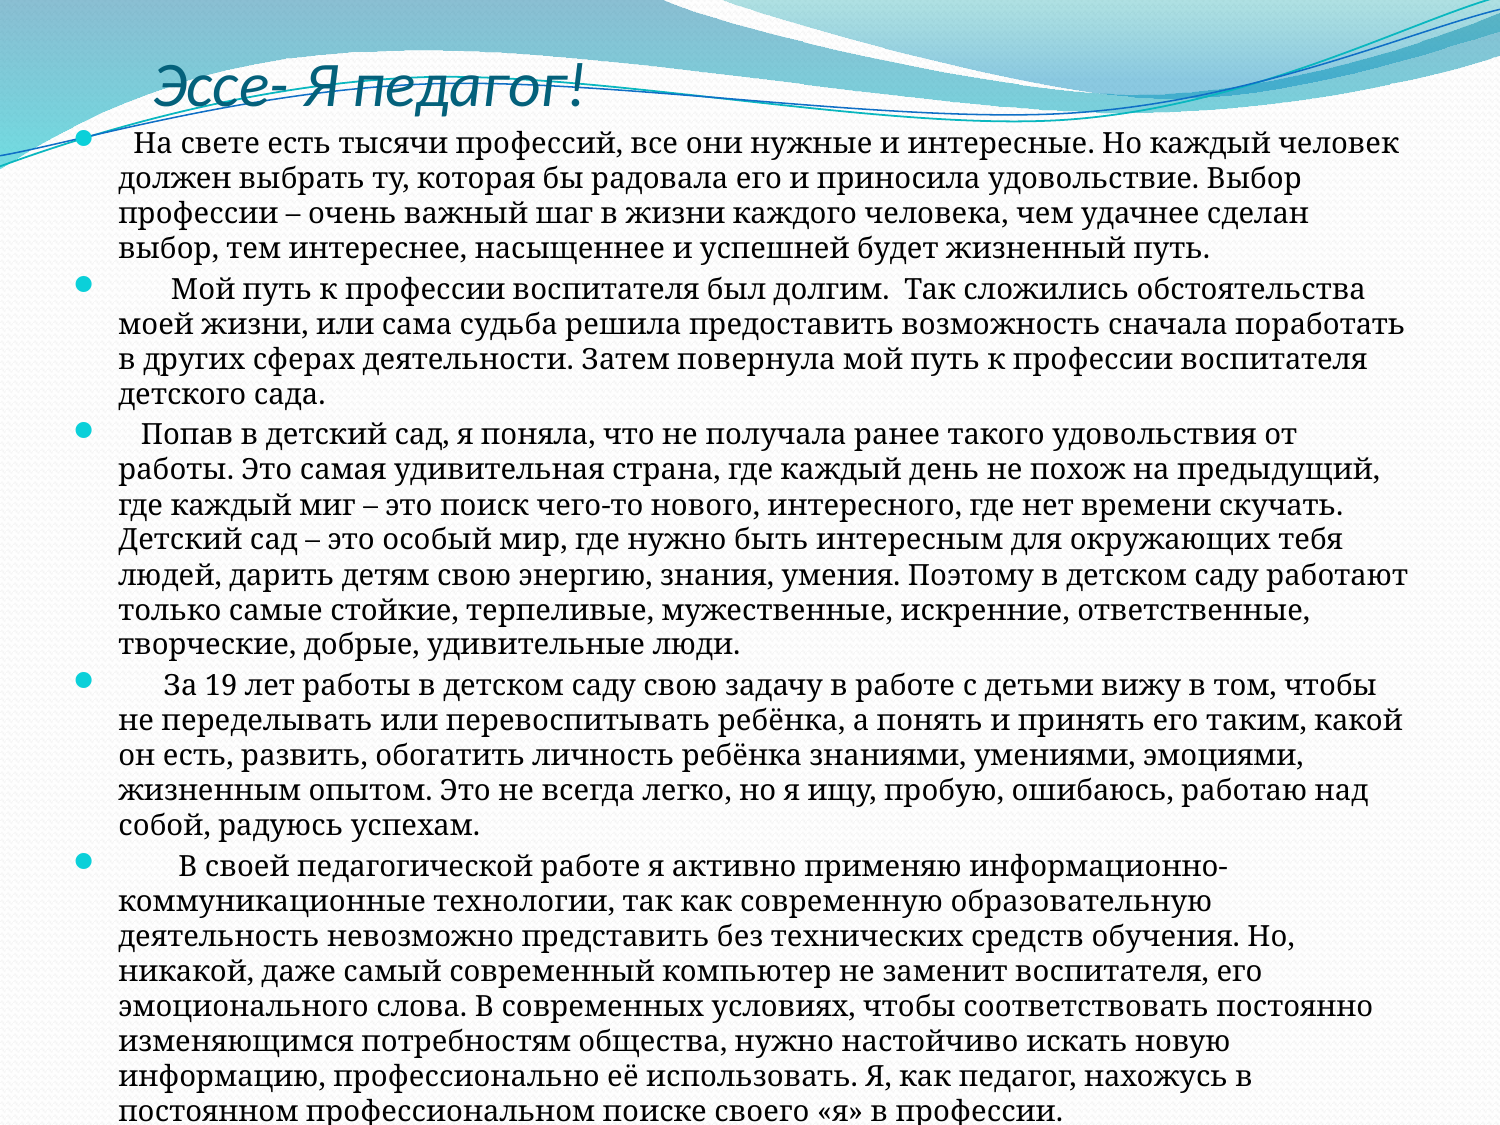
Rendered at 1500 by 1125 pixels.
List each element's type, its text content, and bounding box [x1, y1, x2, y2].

title Эссе- Я педагог! [152, 35, 1367, 117]
list На свете есть тысячи профессий, все они нужные и интересные. Но каждый человек должен выбрать ту, которая бы радовала его и приносила удовольствие. Выбор профессии – очень важный шаг в жизни каждого человека, чем удачнее сделан выбор, тем интереснее, насыщеннее и успешней будет жизненный путь. Мой путь к профессии воспитателя был долгим. Так сложились обстоятельства моей жизни, или сама судьба решила предоставить возможность сначала поработать в других сферах деятельности. Затем повернула мой путь к профессии воспитателя детского сада. Попав в детский сад, я поняла, что не получала ранее такого удовольствия от работы. Это самая удивительная страна, где каждый день не похож на предыдущий, где каждый миг – это поиск чего-то нового, интересного, где нет времени скучать. Детский сад – это особый мир, где нужно быть интересным для окружающих тебя людей, дарить детям свою энергию, знания, умения. Поэтому в детском саду работают только самые стойкие, терпеливые, мужественные, искренние, ответственные, творческие, добрые, удивительные люди. За 19 лет работы в детском саду свою задачу в работе с детьми вижу в том, чтобы не переделывать или перевоспитывать ребёнка, а понять и принять его таким, какой он есть, развить, обогатить личность ребёнка знаниями, умениями, эмоциями, жизненным опытом. Это не всегда легко, но я ищу, пробую, ошибаюсь, работаю над собой, радуюсь успехам. В своей педагогической работе я активно применяю информационно-коммуникационные технологии, так как современную образовательную деятельность невозможно представить без технических средств обучения. Но, никакой, даже самый современный компьютер не заменит воспитателя, его эмоционального слова. В современных условиях, чтобы соответствовать постоянно изменяющимся потребностям общества, нужно настойчиво искать новую информацию, профессионально её использовать. Я, как педагог, нахожусь в постоянном профессиональном поиске своего «я» в профессии. [58, 117, 1425, 1038]
